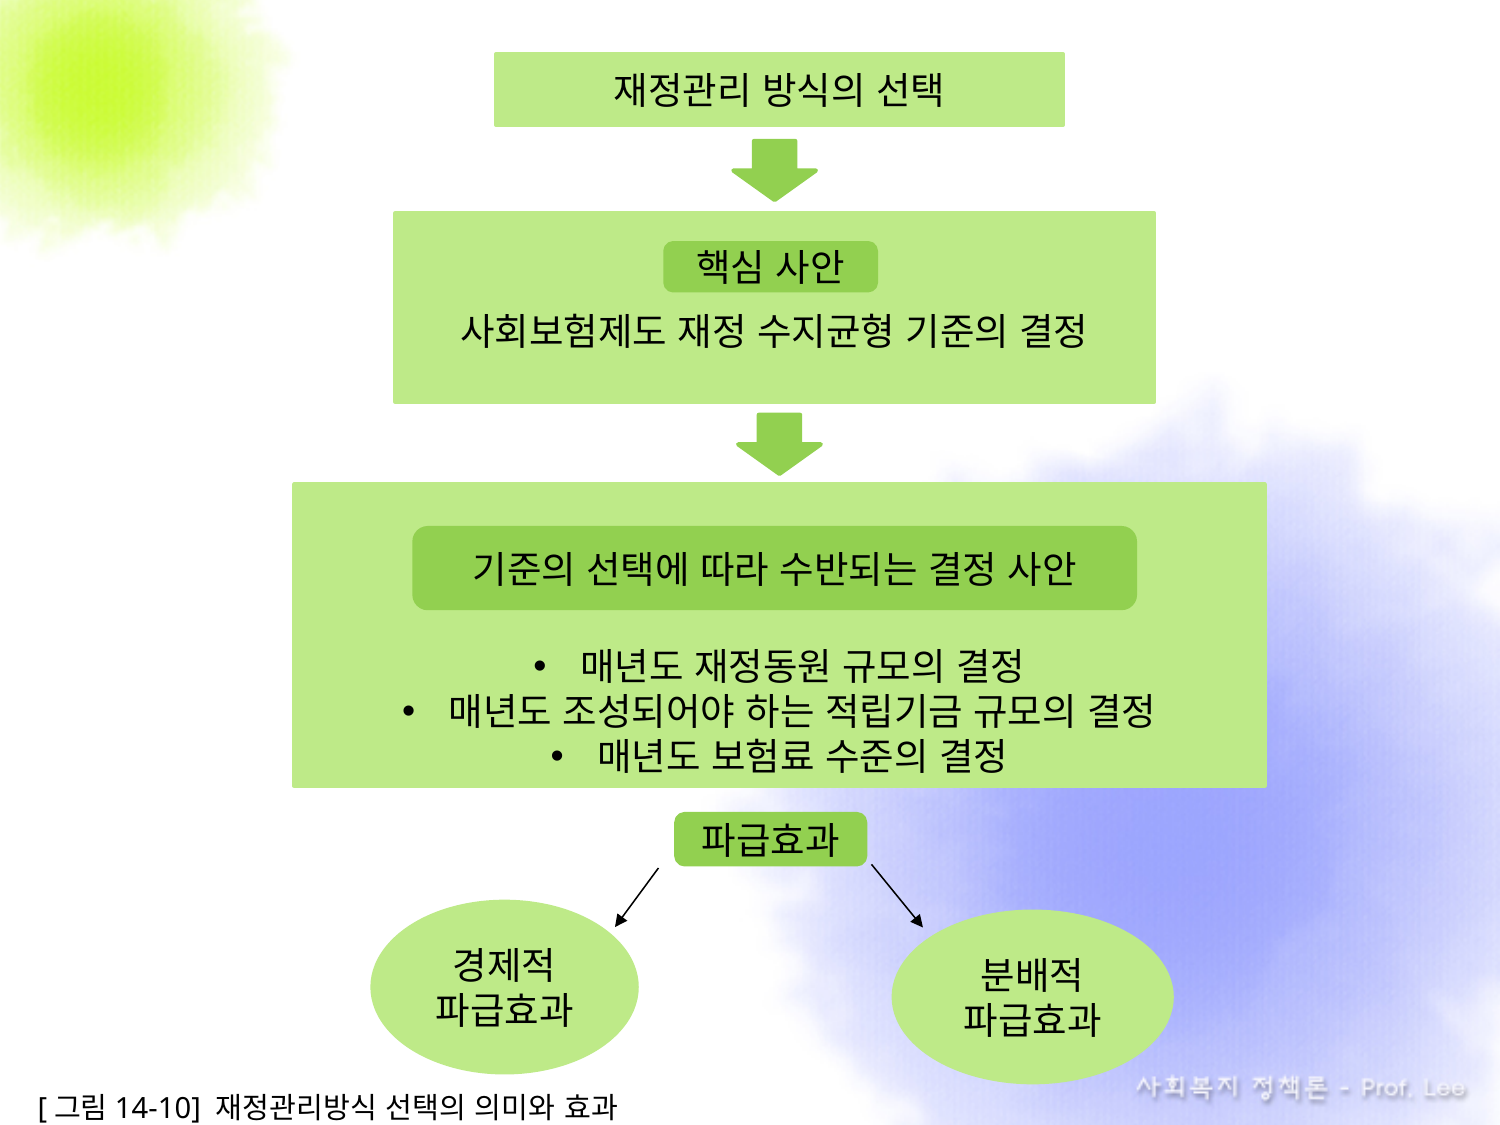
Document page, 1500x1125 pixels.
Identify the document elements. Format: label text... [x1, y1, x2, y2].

text_box 경제적 파급효과 [370, 899, 639, 1075]
text_box 파급효과 [674, 811, 868, 867]
text_box 핵심 사안 [663, 241, 879, 293]
text_box 기준의 선택에 따라 수반되는 결정 사안 [412, 525, 1138, 611]
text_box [614, 867, 659, 928]
text_box 재정관리 방식의 선택 [494, 52, 1065, 127]
text_box 분배적 파급효과 [891, 909, 1174, 1085]
text_box [그림14-10] 재정관리방식 선택의 의미와 효과 [22, 1082, 634, 1125]
picture [0, 0, 1500, 1125]
text_box 매년도 재정동원 규모의 결정 매년도 조성되어야 하는 적립기금 규모의 결정 매년도 보험료 수준의 결정 [292, 482, 1267, 788]
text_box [871, 864, 924, 928]
text_box [731, 138, 818, 202]
text_box [736, 412, 823, 476]
text_box 사회보험제도 재정 수지균형 기준의 결정 [393, 211, 1156, 404]
